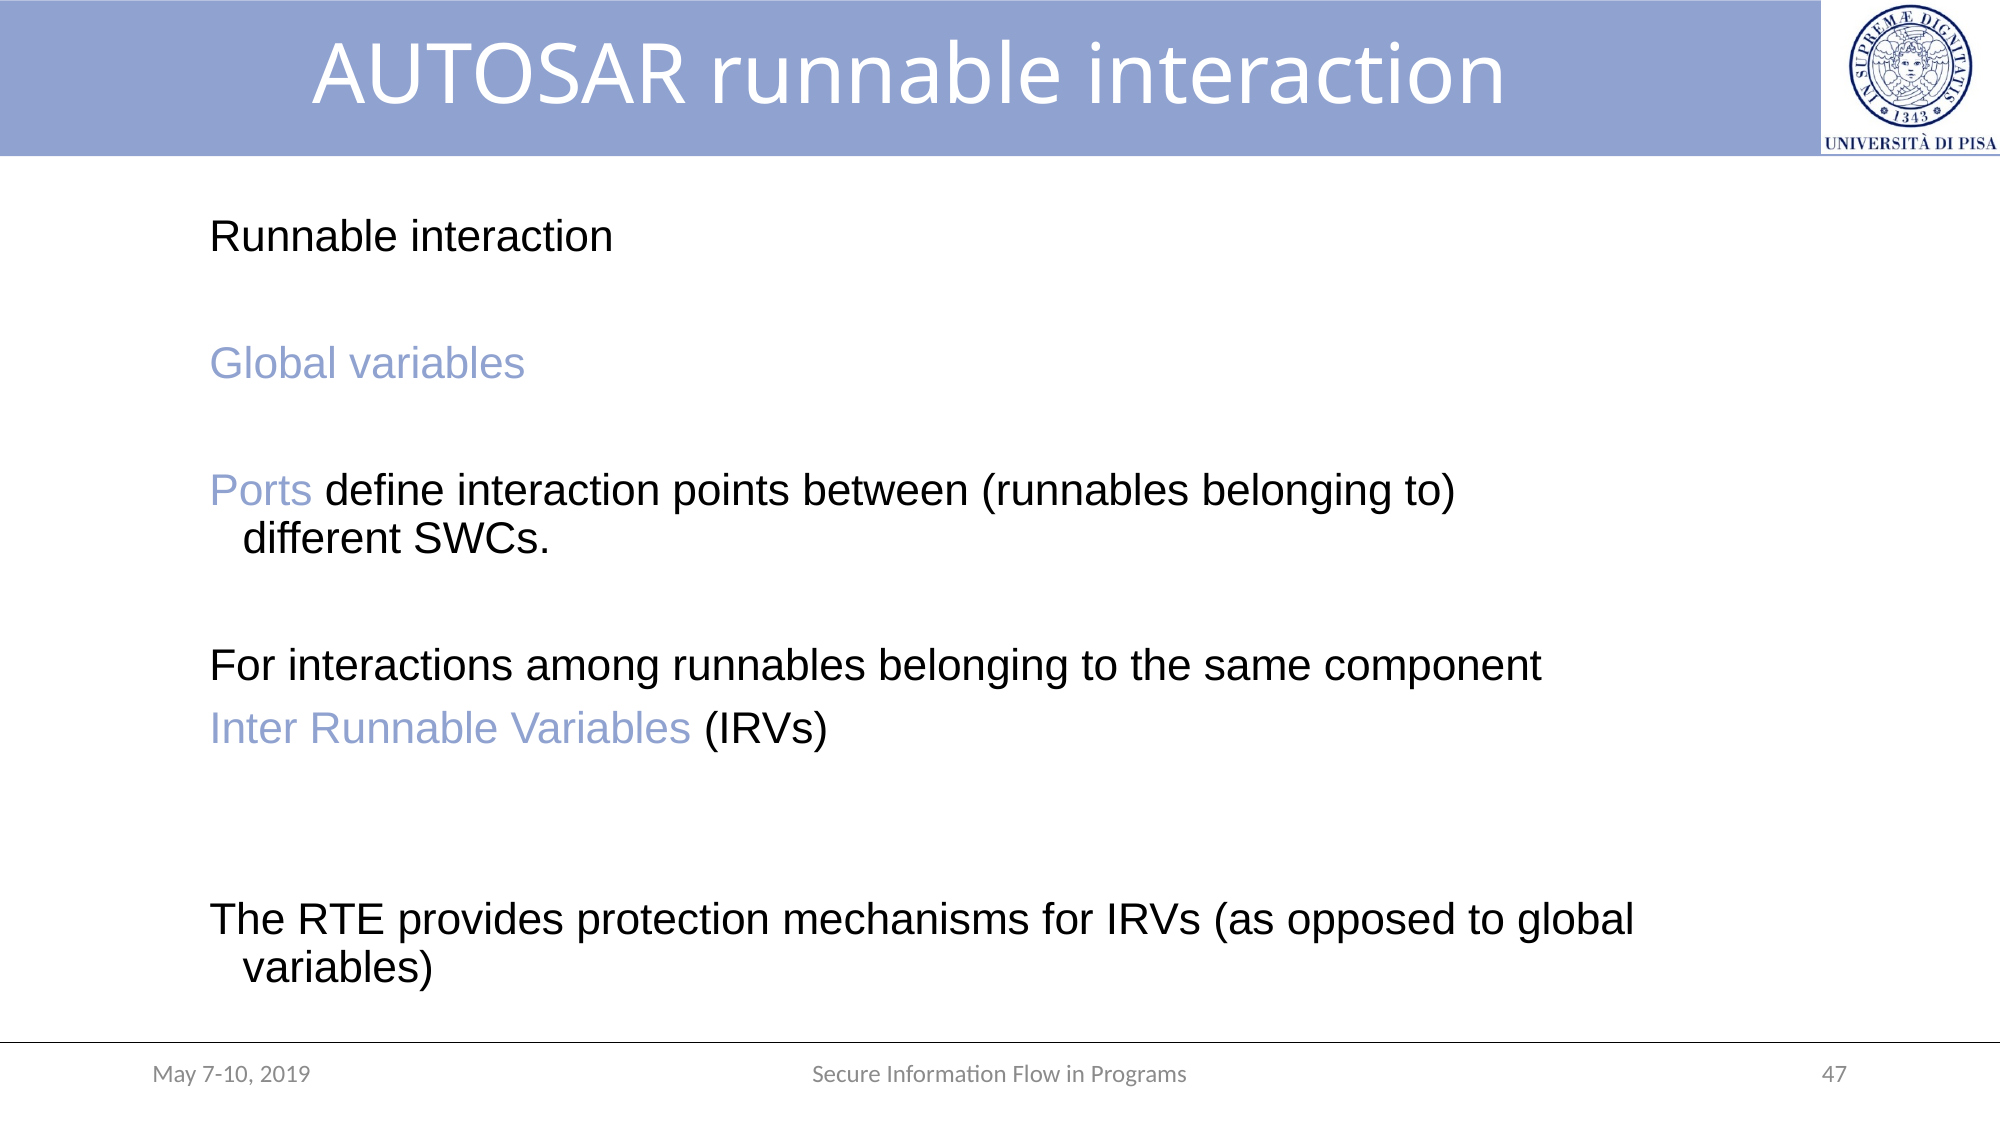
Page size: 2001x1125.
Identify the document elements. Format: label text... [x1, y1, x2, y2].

title AUTOSAR runnable interaction [0, 0, 1822, 154]
picture [1822, 0, 2000, 154]
list Runnable interaction Global variables Ports define interaction points between (runnables belonging to) different SWCs. For interactions among runnables belonging to the same component Inter Runnable Variables (IRVs) The RTE provides protection mechanisms for IRVs (as opposed to global variables) [194, 205, 1807, 1000]
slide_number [137, 1042, 588, 1103]
footer Secure Information Flow in Programs [662, 1042, 1338, 1103]
slide_number 47 [1412, 1042, 1863, 1103]
